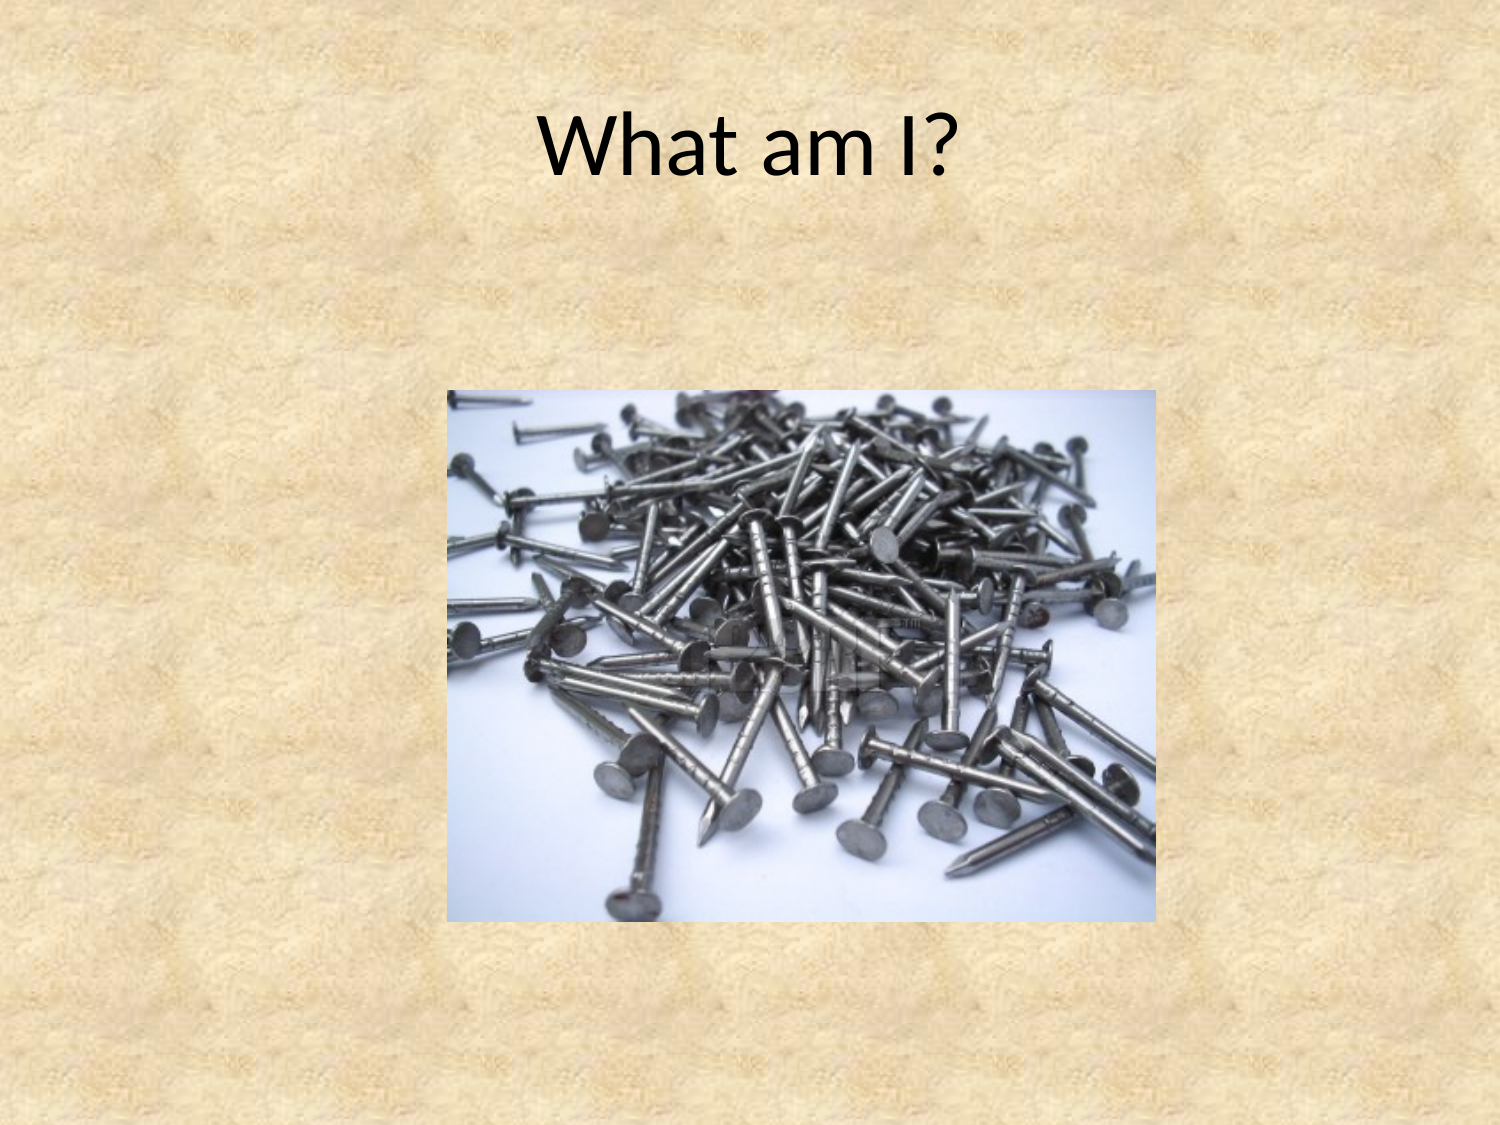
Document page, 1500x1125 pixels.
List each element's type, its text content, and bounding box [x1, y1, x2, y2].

picture [0, 0, 1500, 1125]
title What am I? [75, 45, 1425, 233]
